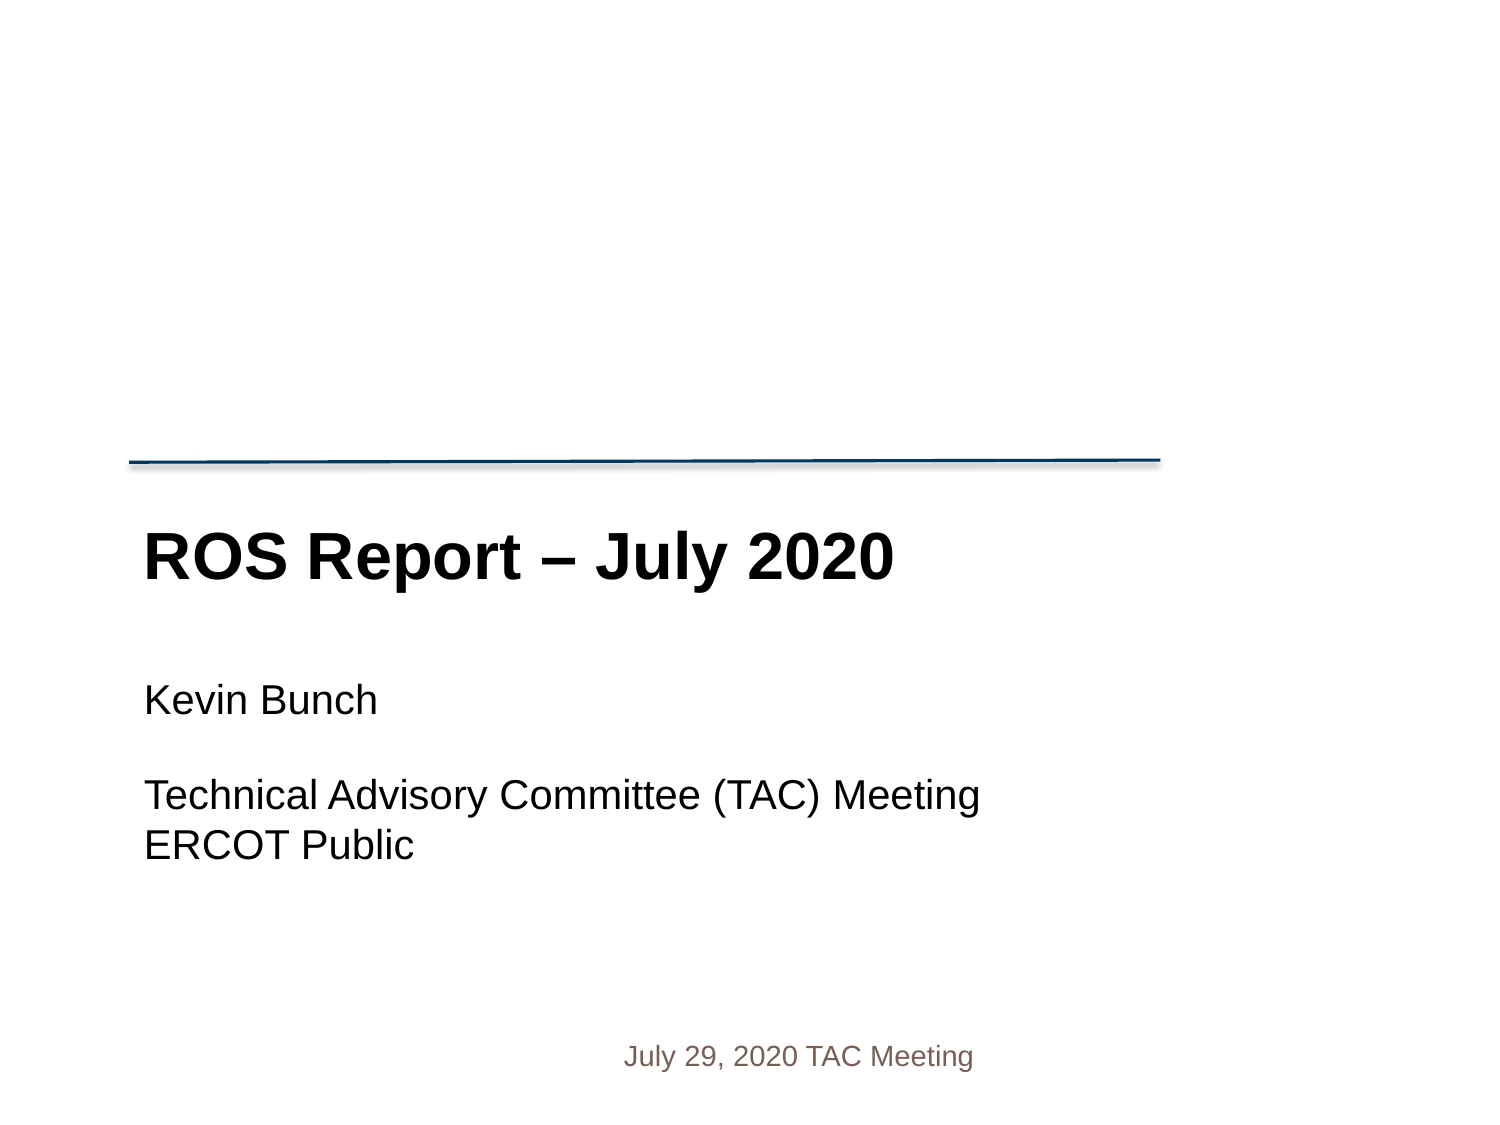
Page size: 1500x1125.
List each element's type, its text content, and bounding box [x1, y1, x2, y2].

footer July 29, 2020 TAC Meeting [99, 1025, 990, 1085]
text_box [128, 459, 1367, 890]
